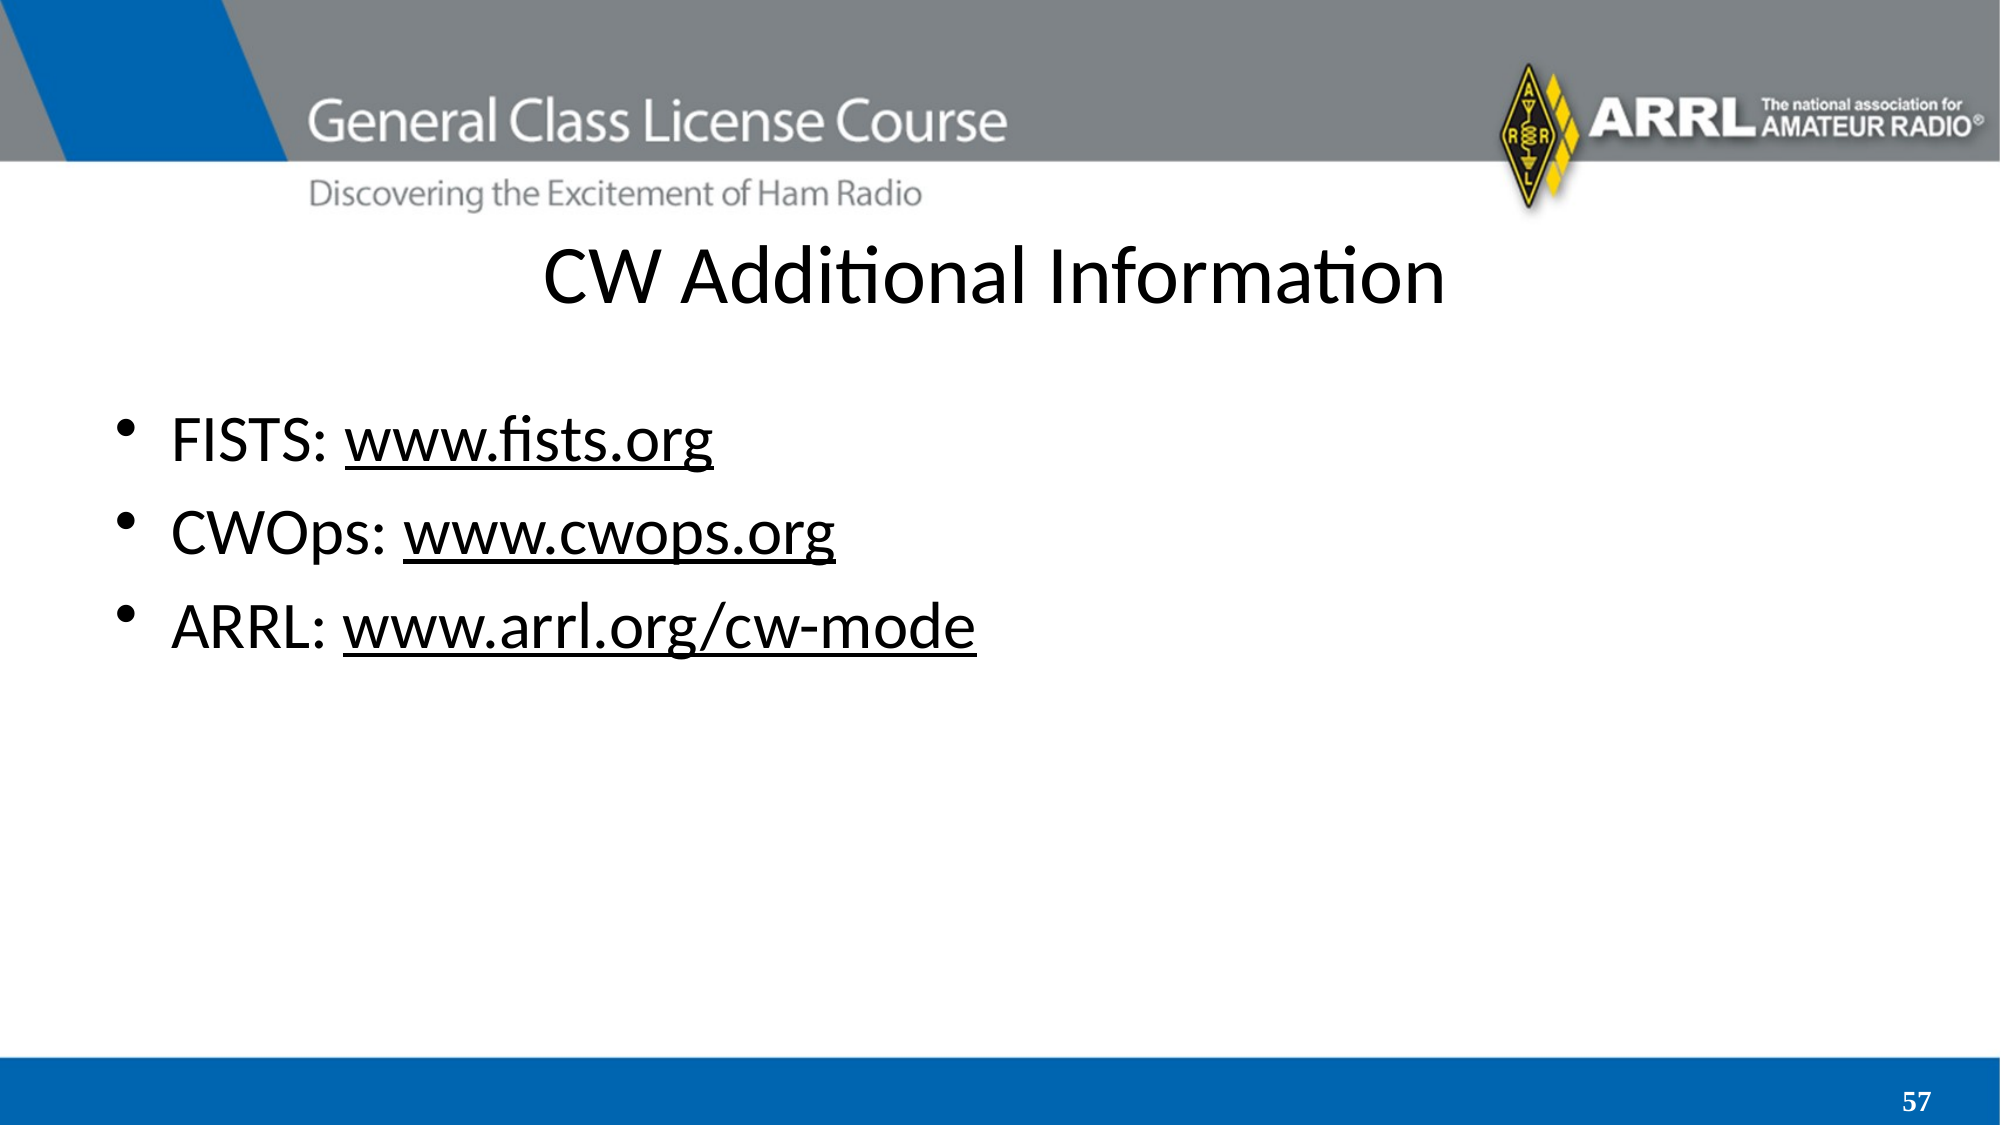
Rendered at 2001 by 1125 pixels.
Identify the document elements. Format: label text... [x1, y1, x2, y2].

title CW Additional Information [96, 212, 1897, 356]
picture [0, 0, 2001, 1125]
list FISTS: www.fists.org CWOps: www.cwops.org ARRL: www.arrl.org/cw-mode [99, 387, 1900, 1075]
